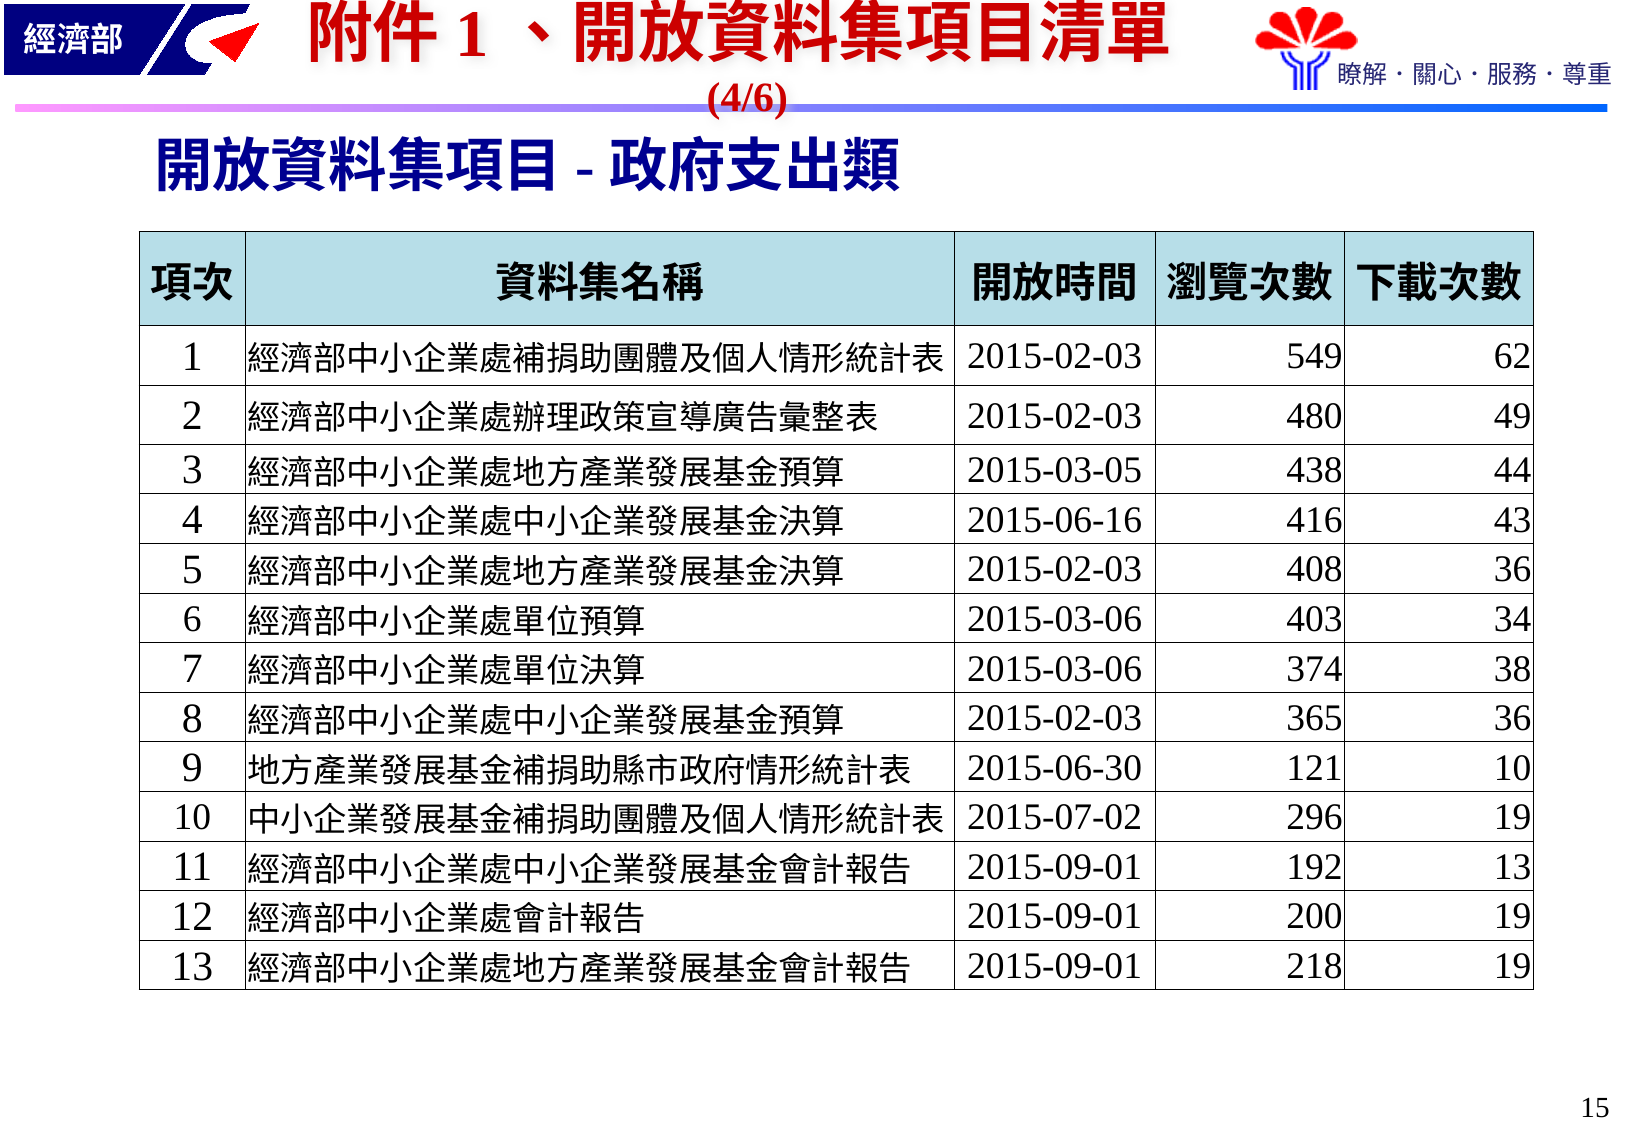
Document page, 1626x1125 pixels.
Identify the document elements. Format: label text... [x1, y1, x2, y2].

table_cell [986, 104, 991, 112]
table_cell 49 [1345, 386, 1533, 444]
table_cell 經濟部中小企業處補捐助團體及個人情形統計表 [246, 326, 954, 385]
table_cell 2015-02-03 [955, 693, 1155, 741]
table_cell 218 [1156, 941, 1344, 989]
table_cell 43 [1345, 494, 1533, 543]
table_cell 8 [1010, 104, 1016, 112]
table_cell 2015-03-06 [955, 594, 1155, 642]
table_cell 6 [140, 594, 245, 642]
table_cell 12 [140, 891, 245, 940]
table_cell 地方產業發展基金補捐助縣市政府情形統計表 [246, 742, 954, 791]
table_cell 10 [140, 792, 245, 841]
table_cell 549 [1156, 326, 1344, 385]
table_cell 經濟部中小企業處單位預算 [246, 594, 954, 642]
table_cell 2015-02-03 [955, 544, 1155, 593]
table_cell 經濟部中小企業處_廣宣影音 [707, 104, 755, 112]
table_cell 經濟部中小企業處會計報告 [246, 891, 954, 940]
table_cell 經濟部中小企業處地方產業發展基金預算 [246, 445, 954, 493]
table_cell 200 [1156, 891, 1344, 940]
table_cell 218 [855, 104, 866, 112]
table_cell 365 [1156, 693, 1344, 741]
table_cell 62 [1345, 326, 1533, 385]
table_cell 經濟部中小企業處中小企業發展基金決算 [246, 494, 954, 543]
table_cell 經濟部中小企業處地方產業發展基金會計報告 [246, 941, 954, 989]
table_cell 8 [140, 693, 245, 741]
table_cell 4 [140, 494, 245, 543]
table_cell 11 [140, 842, 245, 890]
table_cell 2015-09-01 [955, 891, 1155, 940]
table_header 開放時間 [955, 232, 1155, 325]
table_header 下載次數 [1345, 232, 1533, 325]
table_cell 1 [140, 326, 245, 385]
table_cell 13 [1345, 842, 1533, 890]
table_cell 經濟部中小企業處中小企業發展基金預算 [246, 693, 954, 741]
slide_number 14 [1245, 1080, 1625, 1124]
table_cell 408 [1156, 544, 1344, 593]
table_header 資料集名稱 [246, 232, 954, 325]
table_cell 2015-06-30 [955, 742, 1155, 791]
table_header 項次 [140, 232, 245, 325]
table_cell 中小企業發展基金補捐助團體及個人情形統計表 [246, 792, 954, 841]
table_cell 2015-03-05 [955, 445, 1155, 493]
text_box 附件1、開放資料集項目清單(4/6) [257, 19, 1238, 92]
text_box 開放資料集項目-政府支出類 [139, 120, 1120, 195]
table_cell 44 [1345, 445, 1533, 493]
table_cell 36 [1345, 544, 1533, 593]
table_cell 7 [140, 643, 245, 692]
table_cell 192 [1156, 842, 1344, 890]
table_cell 480 [1156, 386, 1344, 444]
table_cell 36 [1345, 693, 1533, 741]
table_cell 38 [1345, 643, 1533, 692]
picture [1255, 7, 1358, 90]
table_cell 2015-03-06 [955, 643, 1155, 692]
table_cell 9 [140, 742, 245, 791]
table_cell 11 [755, 104, 792, 112]
table_cell 2 [140, 386, 245, 444]
table_cell 2015-09-01 [955, 842, 1155, 890]
table_cell 2015-09-01 [955, 941, 1155, 989]
table_cell 62 [917, 104, 922, 112]
table_cell 5 [140, 544, 245, 593]
table_cell 374 [1156, 643, 1344, 692]
table_cell 13 [140, 941, 245, 989]
table_cell 19 [1345, 891, 1533, 940]
table_cell 2015-06-16 [955, 494, 1155, 543]
table_header 瀏覽次數 [1156, 232, 1344, 325]
table_cell 3 [140, 445, 245, 493]
table_cell 經濟部中小企業處中小企業發展基金會計報告 [246, 842, 954, 890]
table_cell 296 [1156, 792, 1344, 841]
table_cell 121 [1156, 742, 1344, 791]
table_cell 經濟部中小企業處辦理政策宣導廣告彙整表 [246, 386, 954, 444]
table_cell 2015-02-03 [955, 386, 1155, 444]
table_cell 2015-02-03 [955, 326, 1155, 385]
table_cell 經濟部中小企業處地方產業發展基金決算 [246, 544, 954, 593]
table_cell 416 [1156, 494, 1344, 543]
table_cell 19 [1345, 792, 1533, 841]
table_cell 19 [1345, 941, 1533, 989]
table_cell 34 [1345, 594, 1533, 642]
table_cell 2015-07-02 [955, 792, 1155, 841]
table_cell 403 [1156, 594, 1344, 642]
table_cell 經濟部中小企業處單位決算 [246, 643, 954, 692]
table_cell 438 [1156, 445, 1344, 493]
table_cell 10 [1345, 742, 1533, 791]
